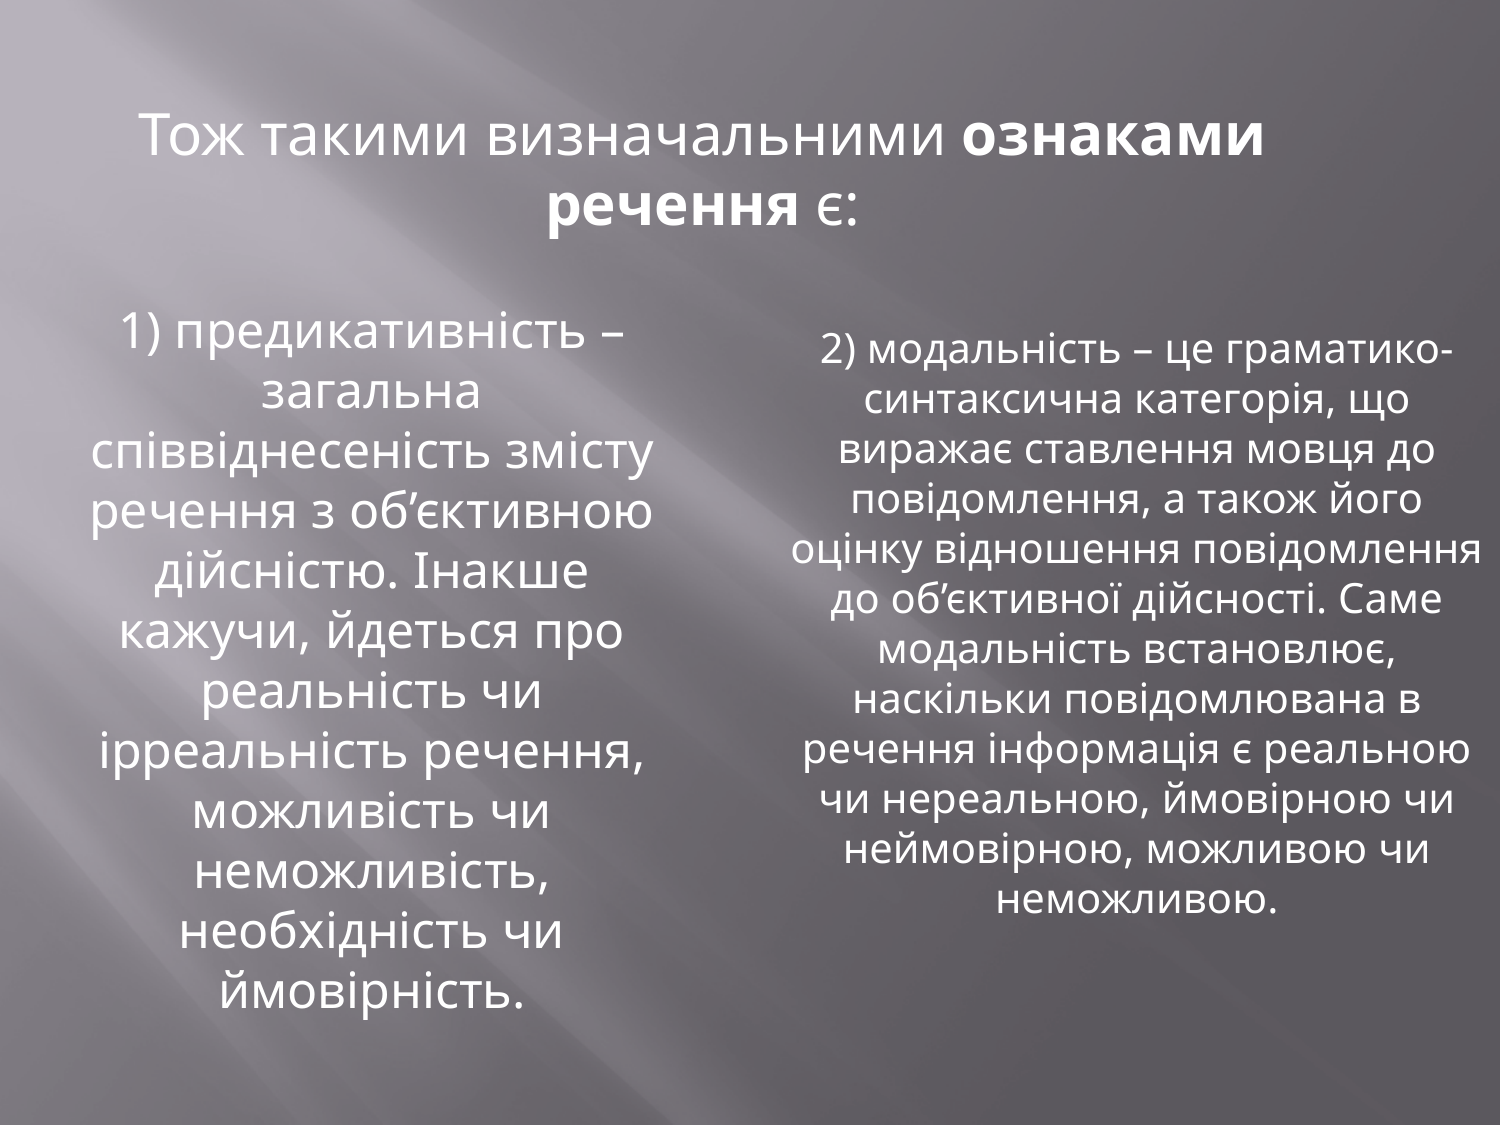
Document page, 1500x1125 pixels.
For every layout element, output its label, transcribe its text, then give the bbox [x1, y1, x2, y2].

text_box Тож такими визначальними ознаками речення є: [41, 90, 1365, 176]
text_box 2) модальність – це граматико-синтаксична категорія, що виражає ставлення мовця до повідомлення, а також його оцінку відношення повідомлення до об’єктивної дійсності. Саме модальність встановлює, наскільки повідомлювана в речення інформація є реальною чи нереальною, ймовірною чи неймовірною, можливою чи неможливою. [773, 314, 1500, 976]
picture [0, 0, 1500, 1125]
text_box 1) предикативність – загальна співвіднесеність змісту речення з об’єктивною дійсністю. Інакше кажучи, йдеться про реальність чи ірреальність речення, можливість чи неможливість, необхідність чи ймовірність. [41, 290, 703, 973]
